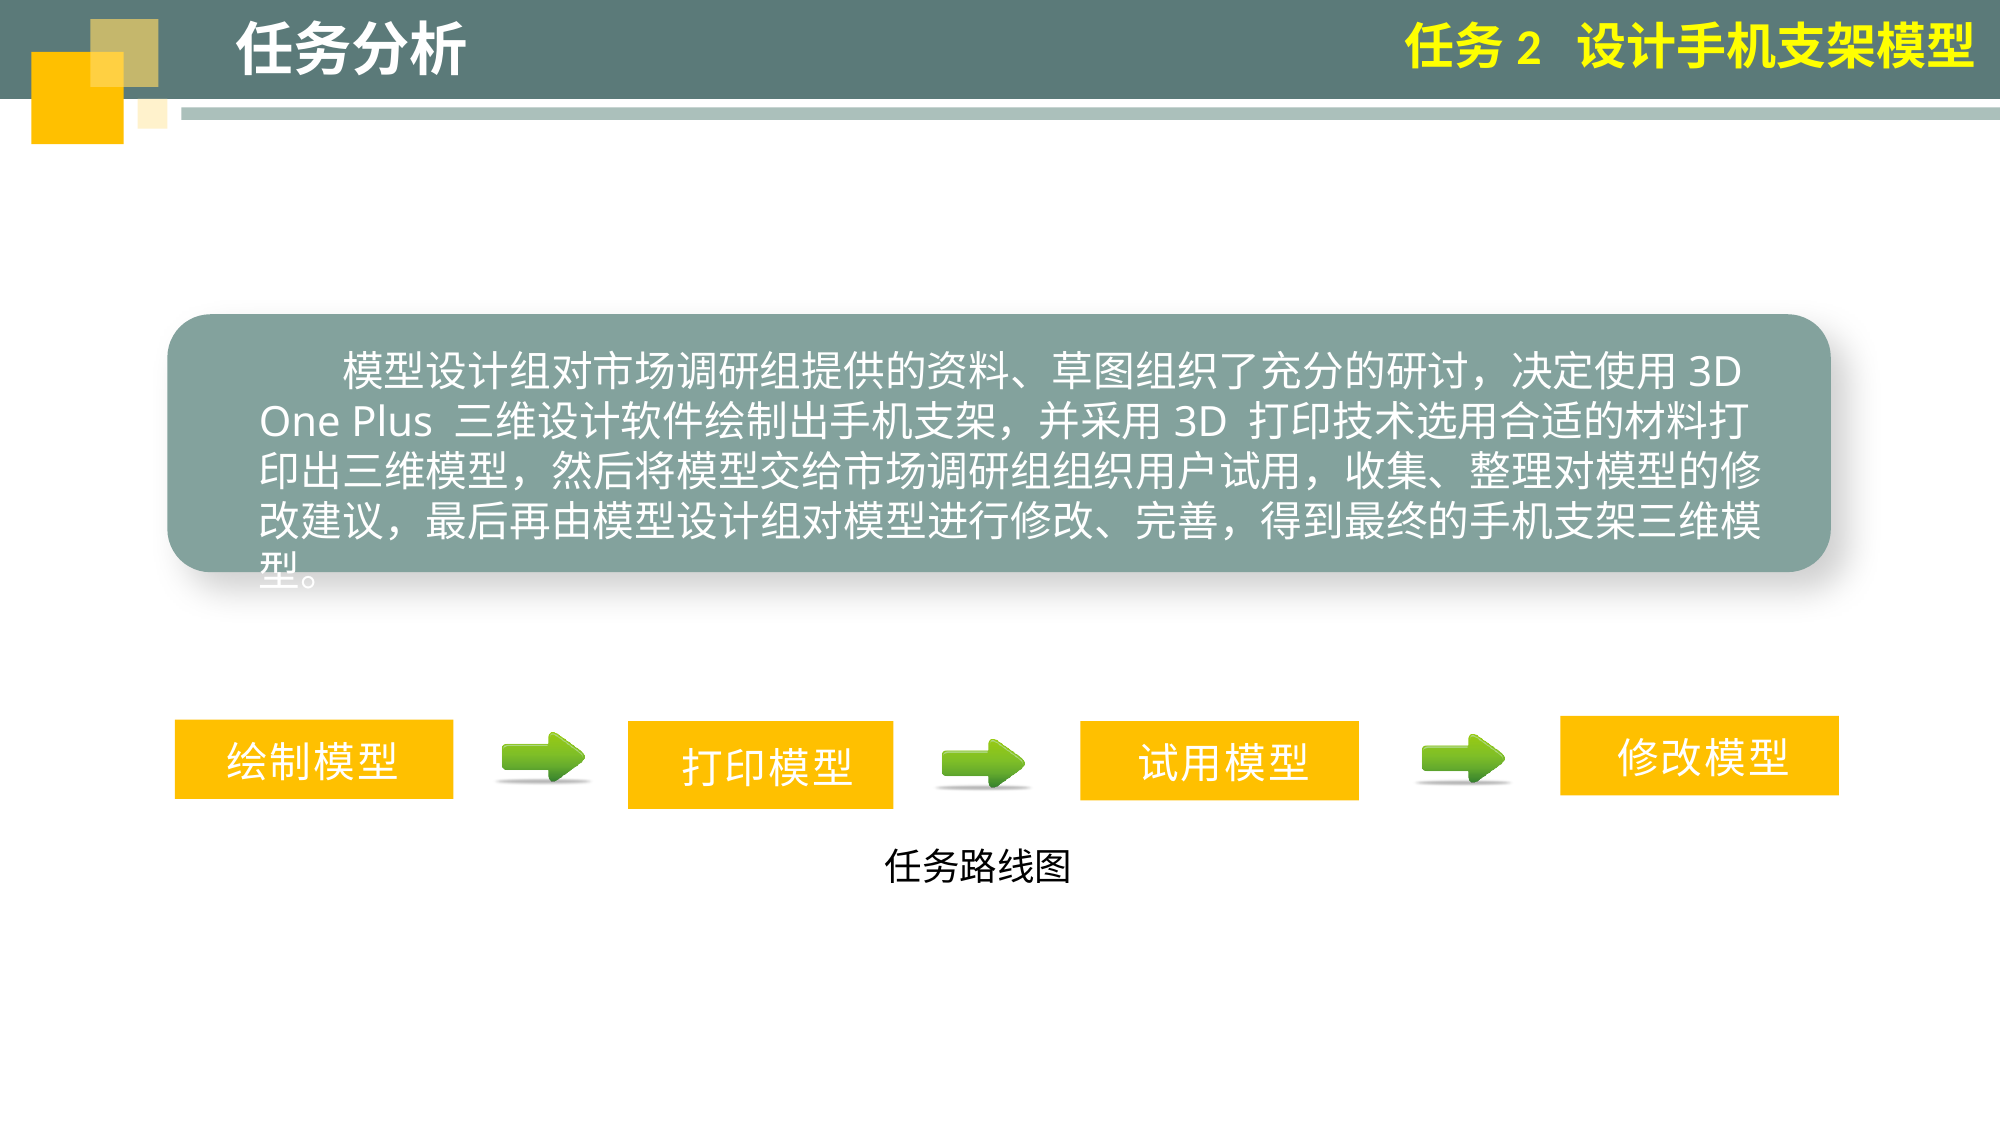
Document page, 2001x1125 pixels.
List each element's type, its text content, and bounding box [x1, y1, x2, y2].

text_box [0, 0, 2000, 145]
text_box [172, 716, 1839, 809]
text_box [167, 314, 1831, 573]
text_box 模型设计组对市场调研组提供的资料、草图组织了充分的研讨，决定使用3D One Plus 三维设计软件绘制出手机支架，并采用3D 打印技术选用合适的材料打印出三维模型，然后将模型交给市场调研组组织用户试用，收集、整理对模型的修改建议，最后再由模型设计组对模型进行修改、完善，得到最终的手机支架三维模型。 [244, 337, 1785, 603]
text_box 任务路线图 [870, 822, 1139, 896]
